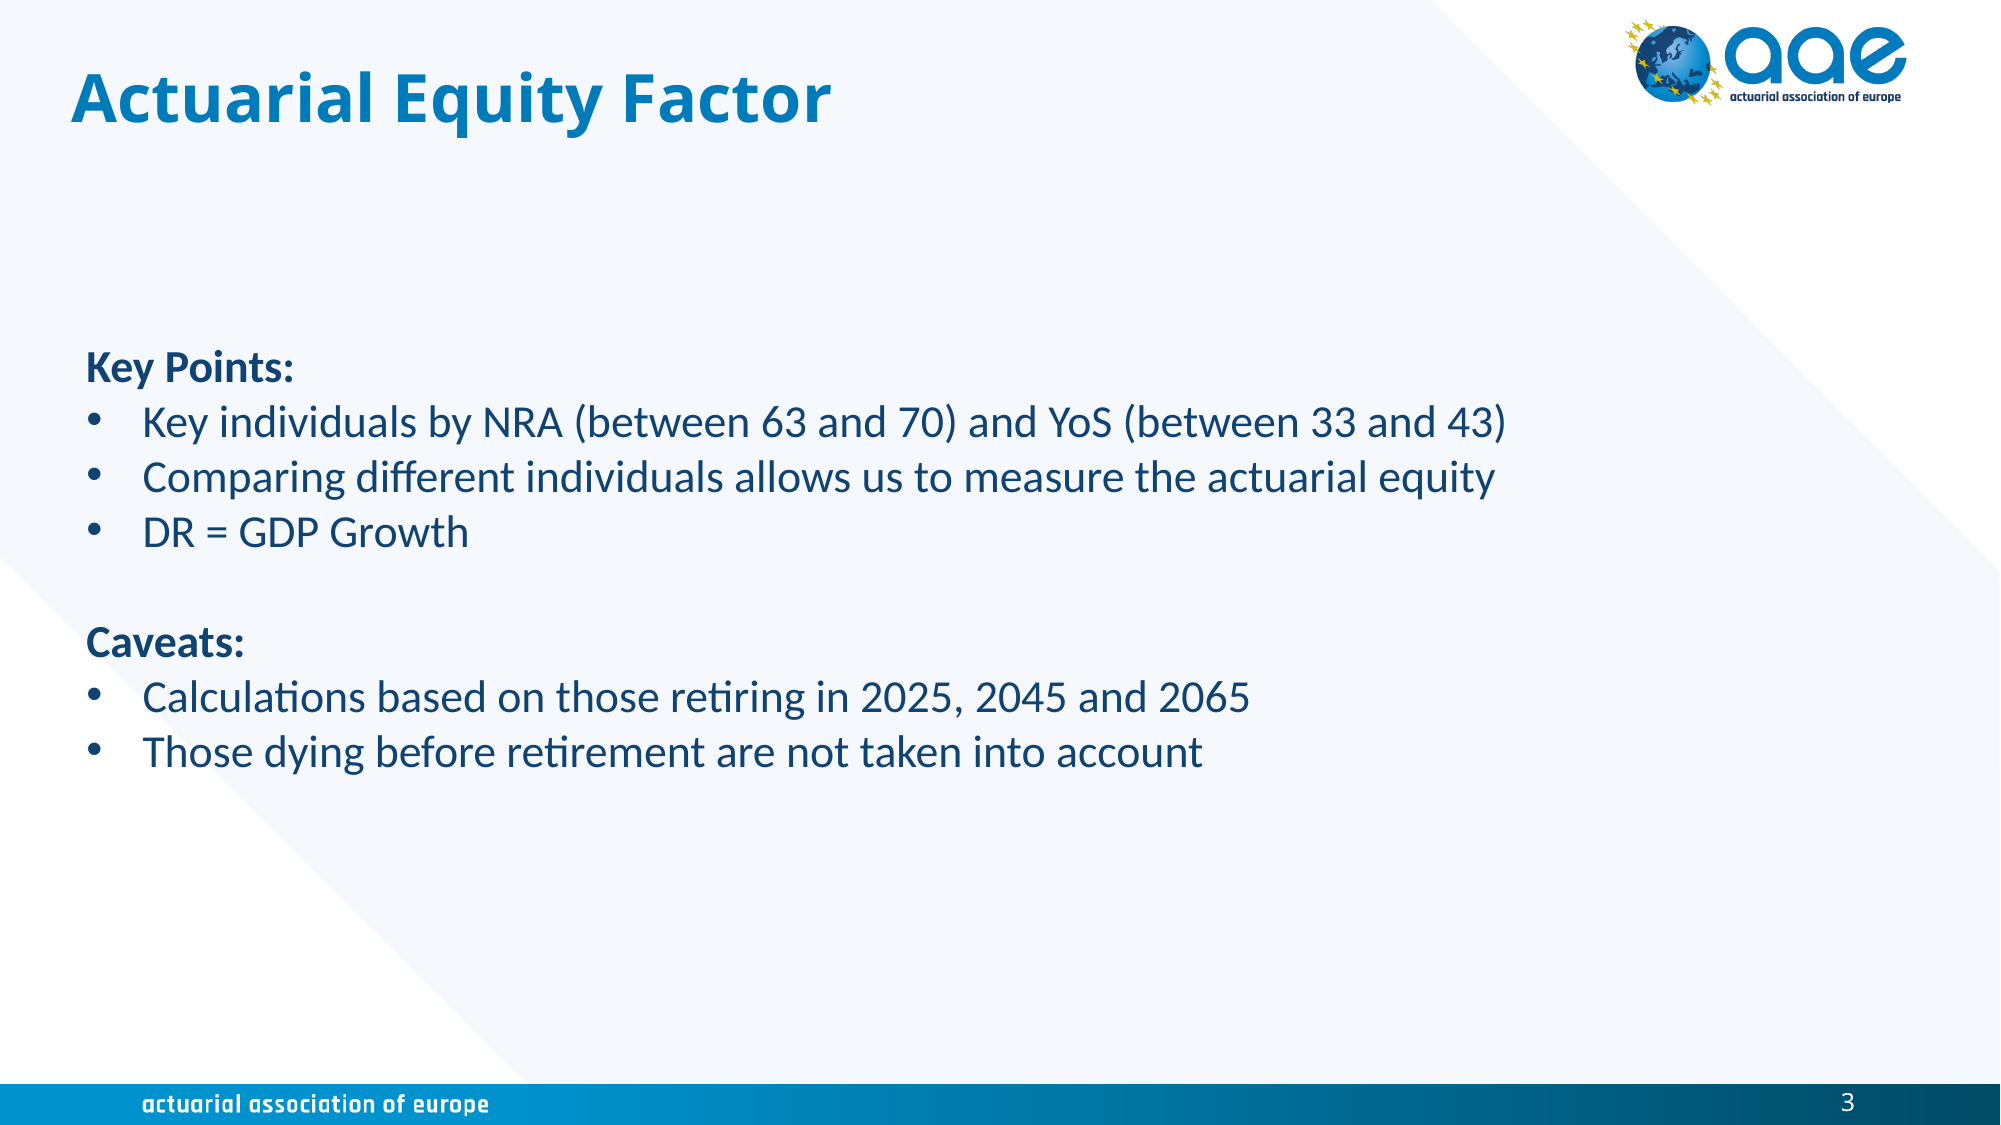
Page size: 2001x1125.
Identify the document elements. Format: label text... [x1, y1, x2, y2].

title Actuarial Equity Factor [71, 55, 1784, 163]
picture [0, 0, 2000, 1083]
slide_number 3 [1469, 1084, 1855, 1125]
